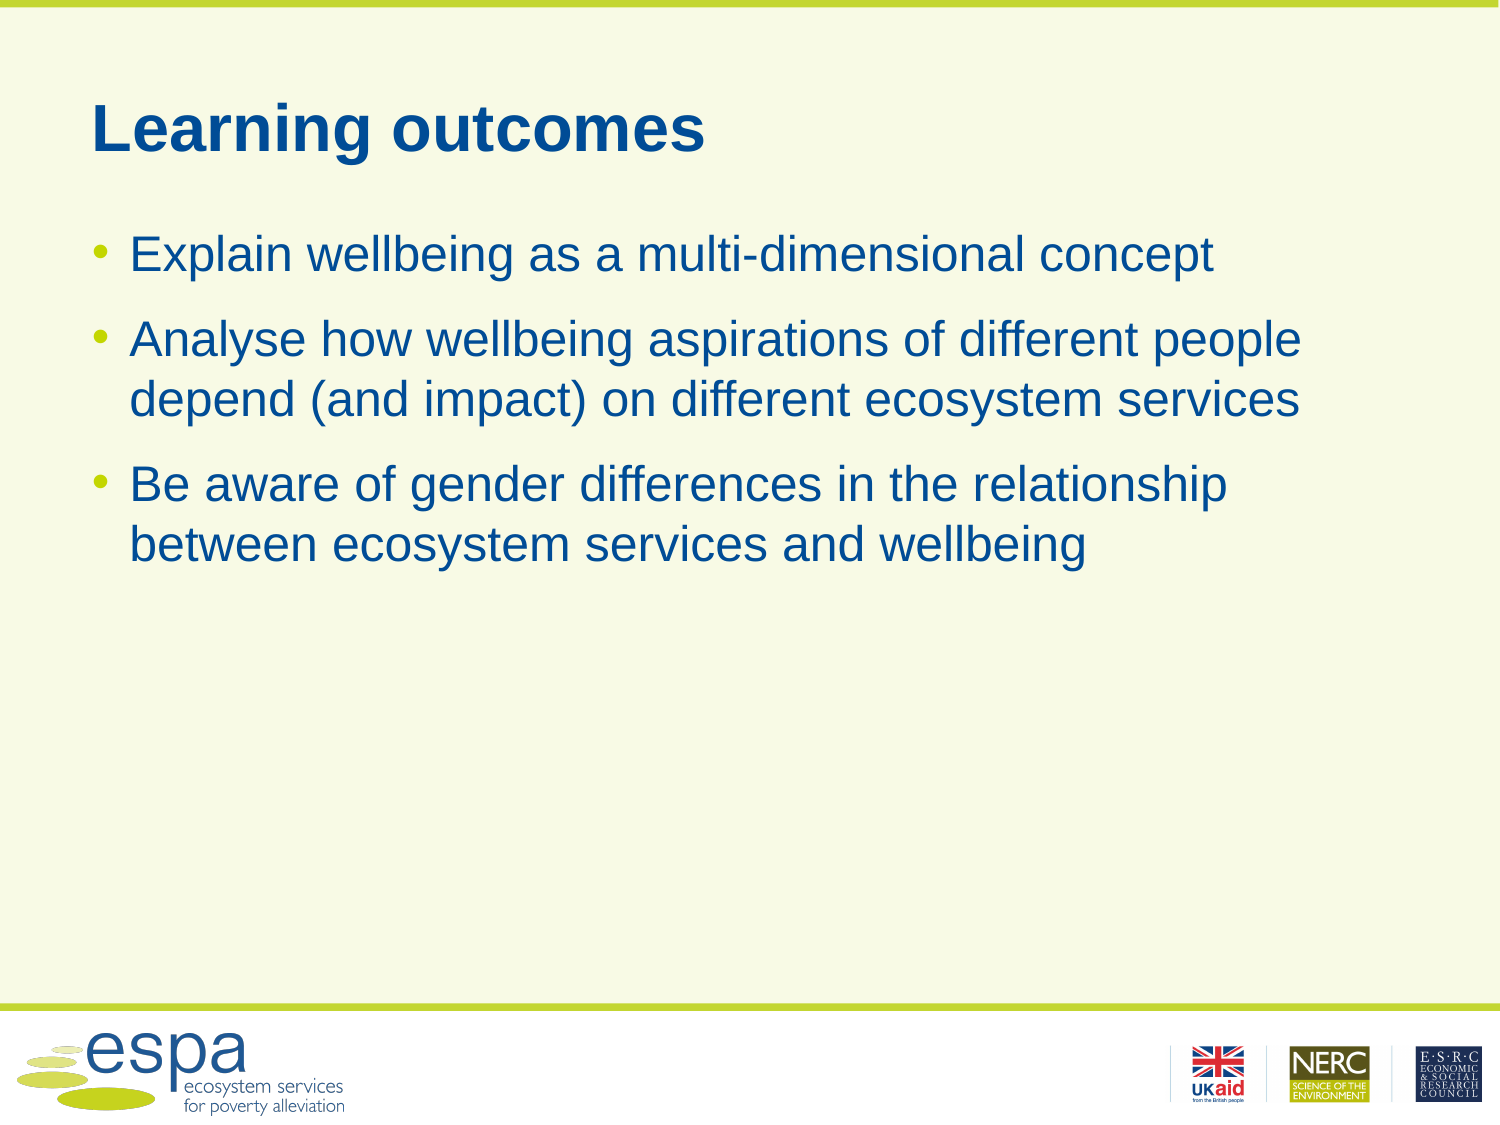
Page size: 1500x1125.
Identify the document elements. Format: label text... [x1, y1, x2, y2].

list Explain wellbeing as a multi-dimensional concept Analyse how wellbeing aspirations of different people depend (and impact) on different ecosystem services Be aware of gender differences in the relationship between ecosystem services and wellbeing [76, 214, 1371, 928]
picture [17, 1033, 344, 1116]
title Learning outcomes [76, 21, 1438, 239]
picture [1165, 1045, 1483, 1103]
